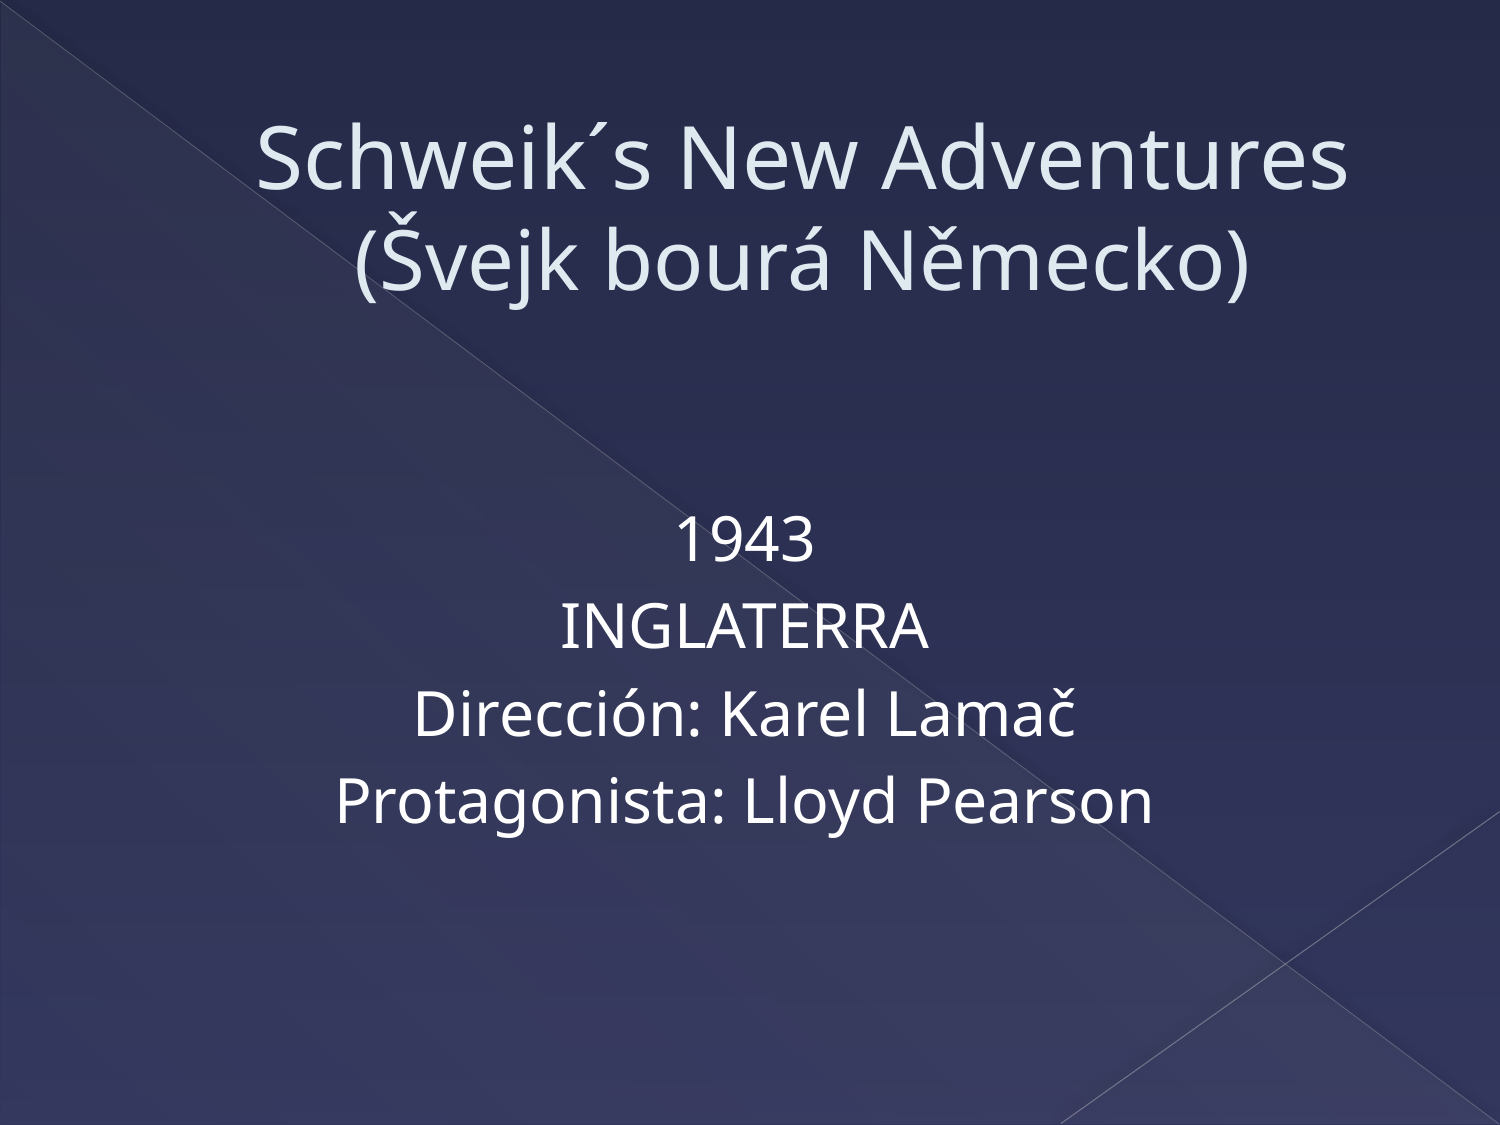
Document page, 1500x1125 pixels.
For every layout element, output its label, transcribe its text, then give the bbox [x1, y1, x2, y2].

title Schweik´s New Adventures (Švejk bourá Německo) [88, 90, 1439, 320]
list 1943 INGLATERRA Dirección: Karel Lamač Protagonista: Lloyd Pearson [64, 491, 1415, 947]
